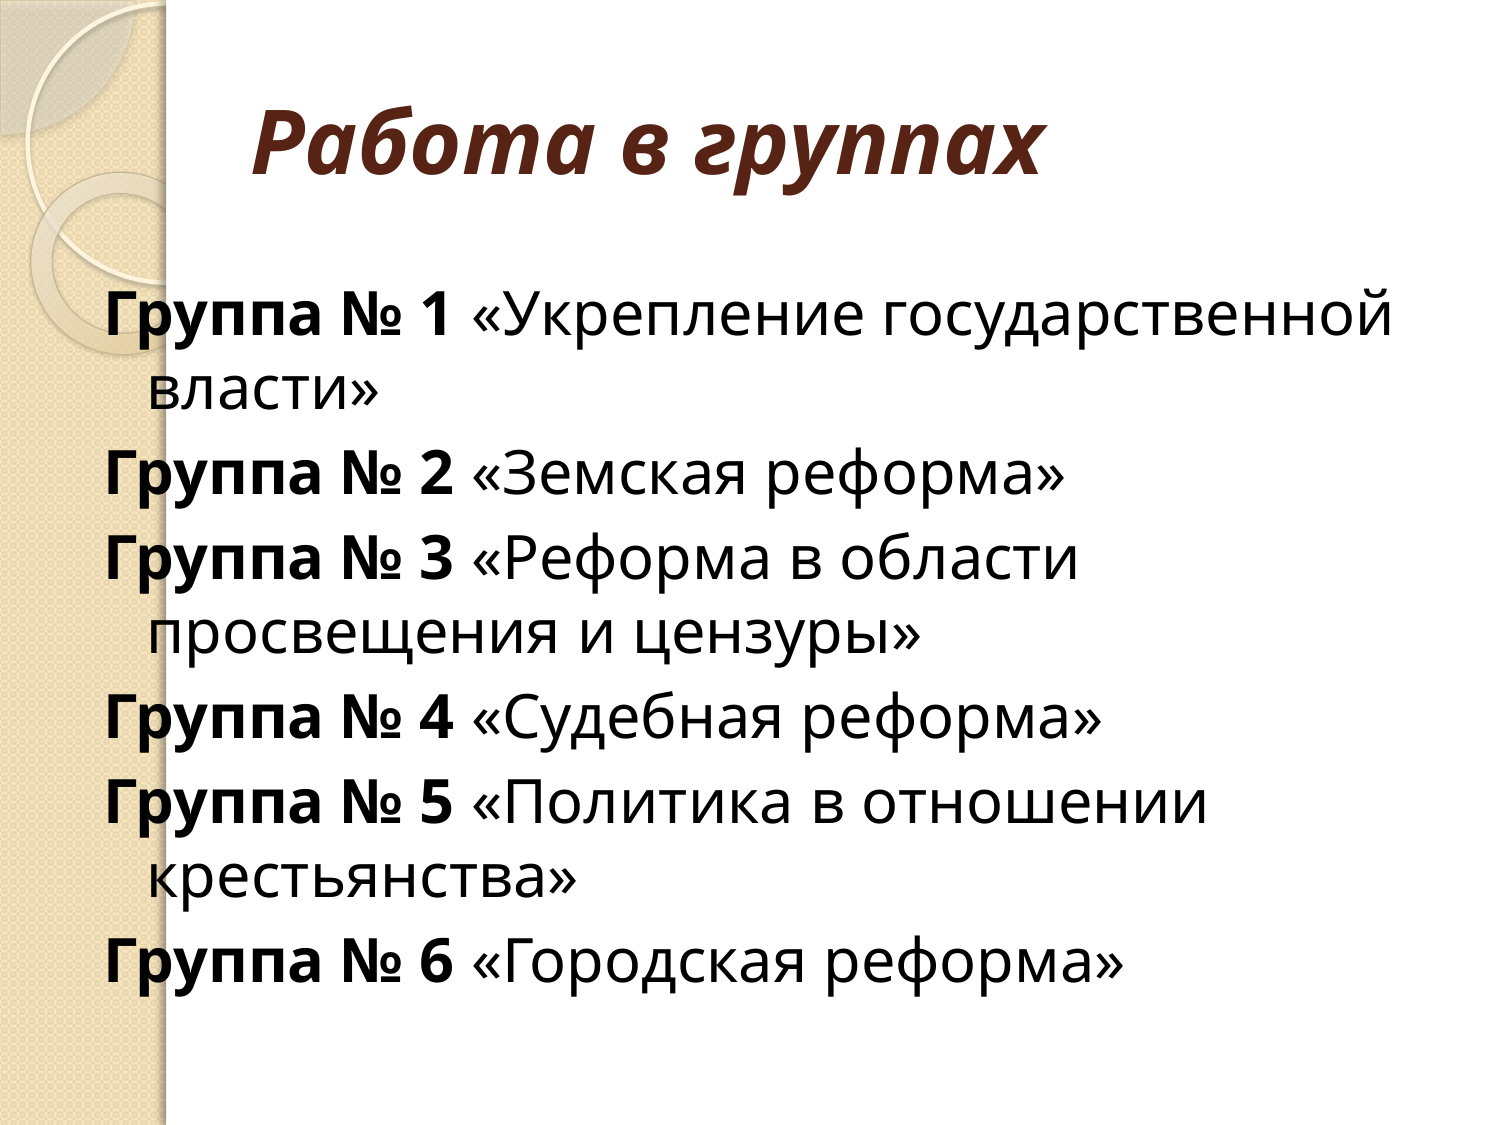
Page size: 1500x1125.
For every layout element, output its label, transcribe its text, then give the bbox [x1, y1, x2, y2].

list Группа № 1 «Укрепление государственной власти» Группа № 2 «Земская реформа» Группа № 3 «Реформа в области просвещения и цензуры» Группа № 4 «Судебная реформа» Группа № 5 «Политика в отношении крестьянства» Группа № 6 «Городская реформа» [76, 267, 1427, 1010]
title Работа в группах [235, 45, 1466, 233]
